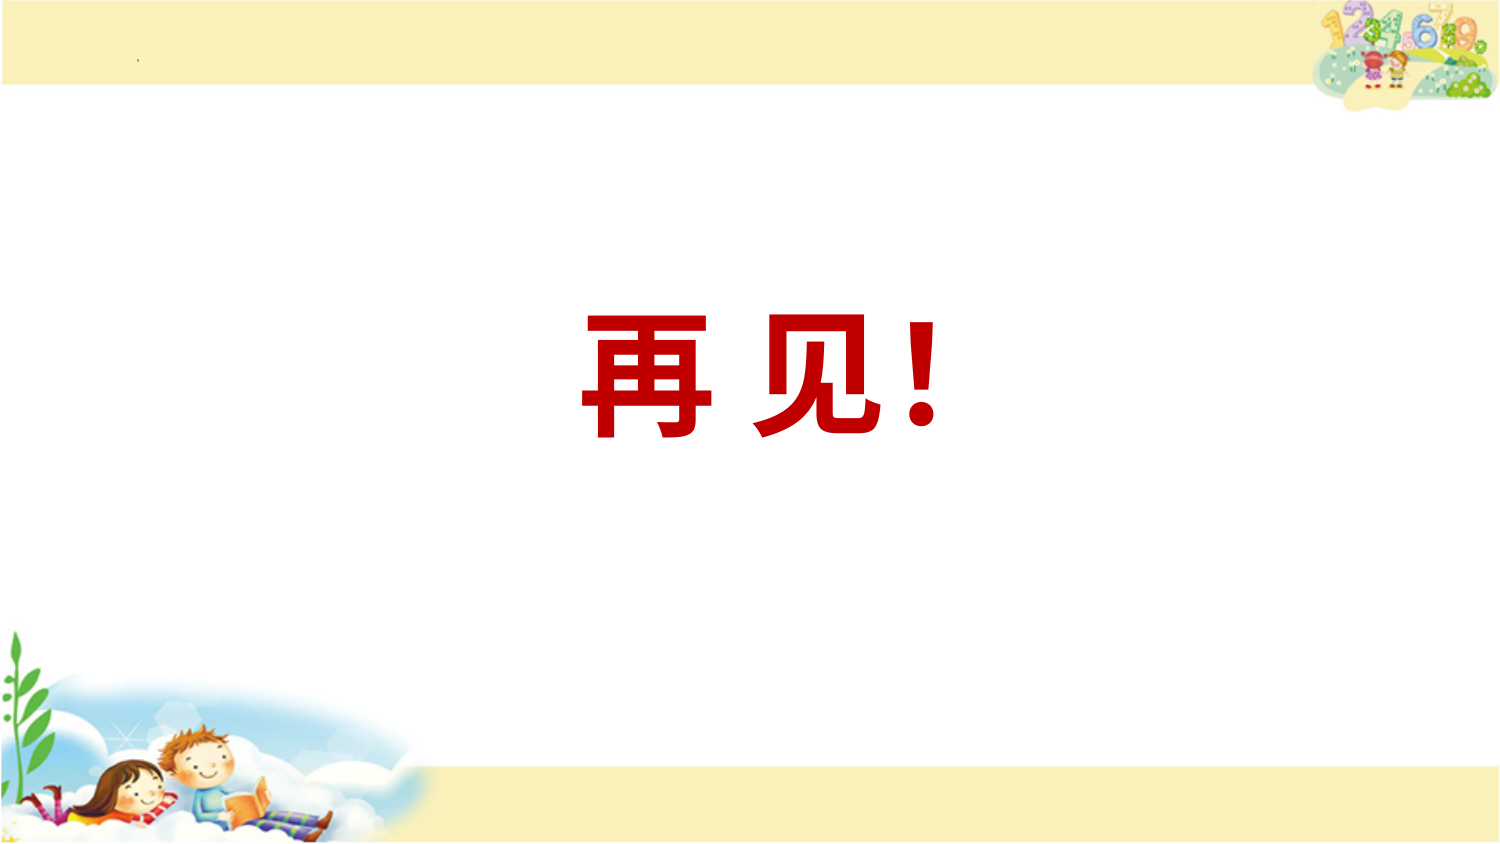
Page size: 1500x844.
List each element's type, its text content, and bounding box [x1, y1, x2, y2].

picture [0, 0, 1500, 844]
text_box 再 见！ [563, 280, 1041, 460]
